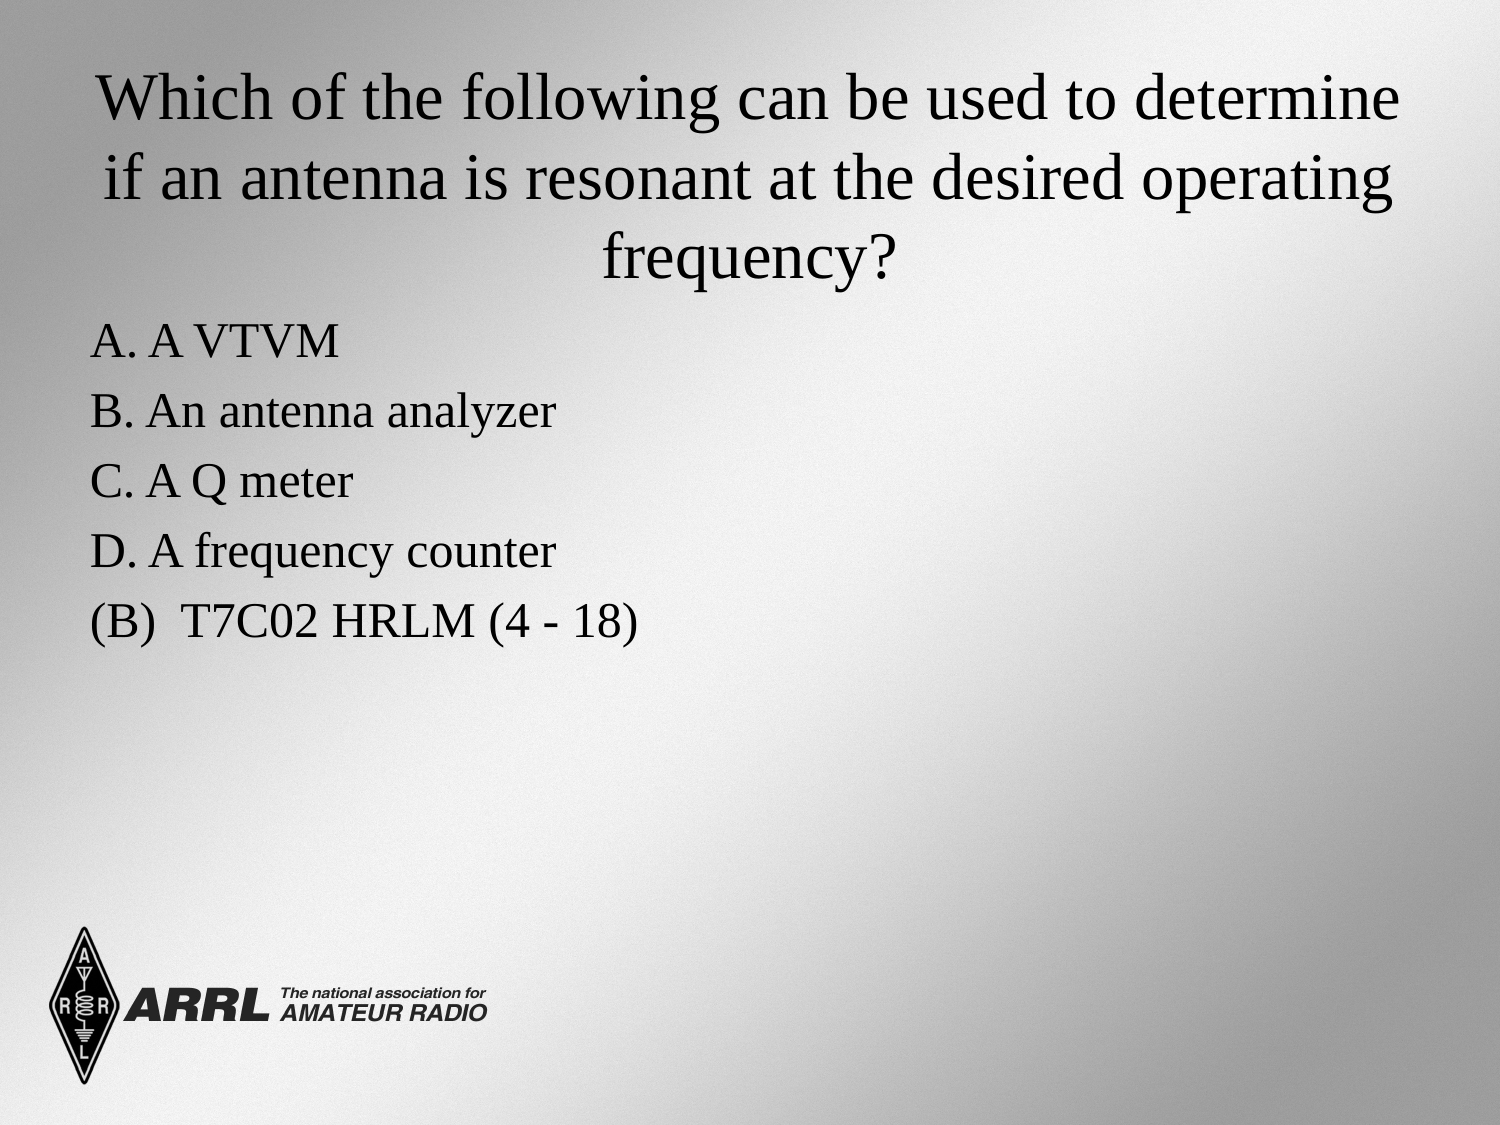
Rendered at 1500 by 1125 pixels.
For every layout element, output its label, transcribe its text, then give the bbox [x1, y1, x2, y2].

title Which of the following can be used to determine if an antenna is resonant at the desired operating frequency? [75, 45, 1425, 233]
list A. A VTVM B. An antenna analyzer C. A Q meter D. A frequency counter (B) T7C02 HRLM (4 - 18) [75, 299, 1425, 1005]
picture [0, 0, 1500, 1125]
